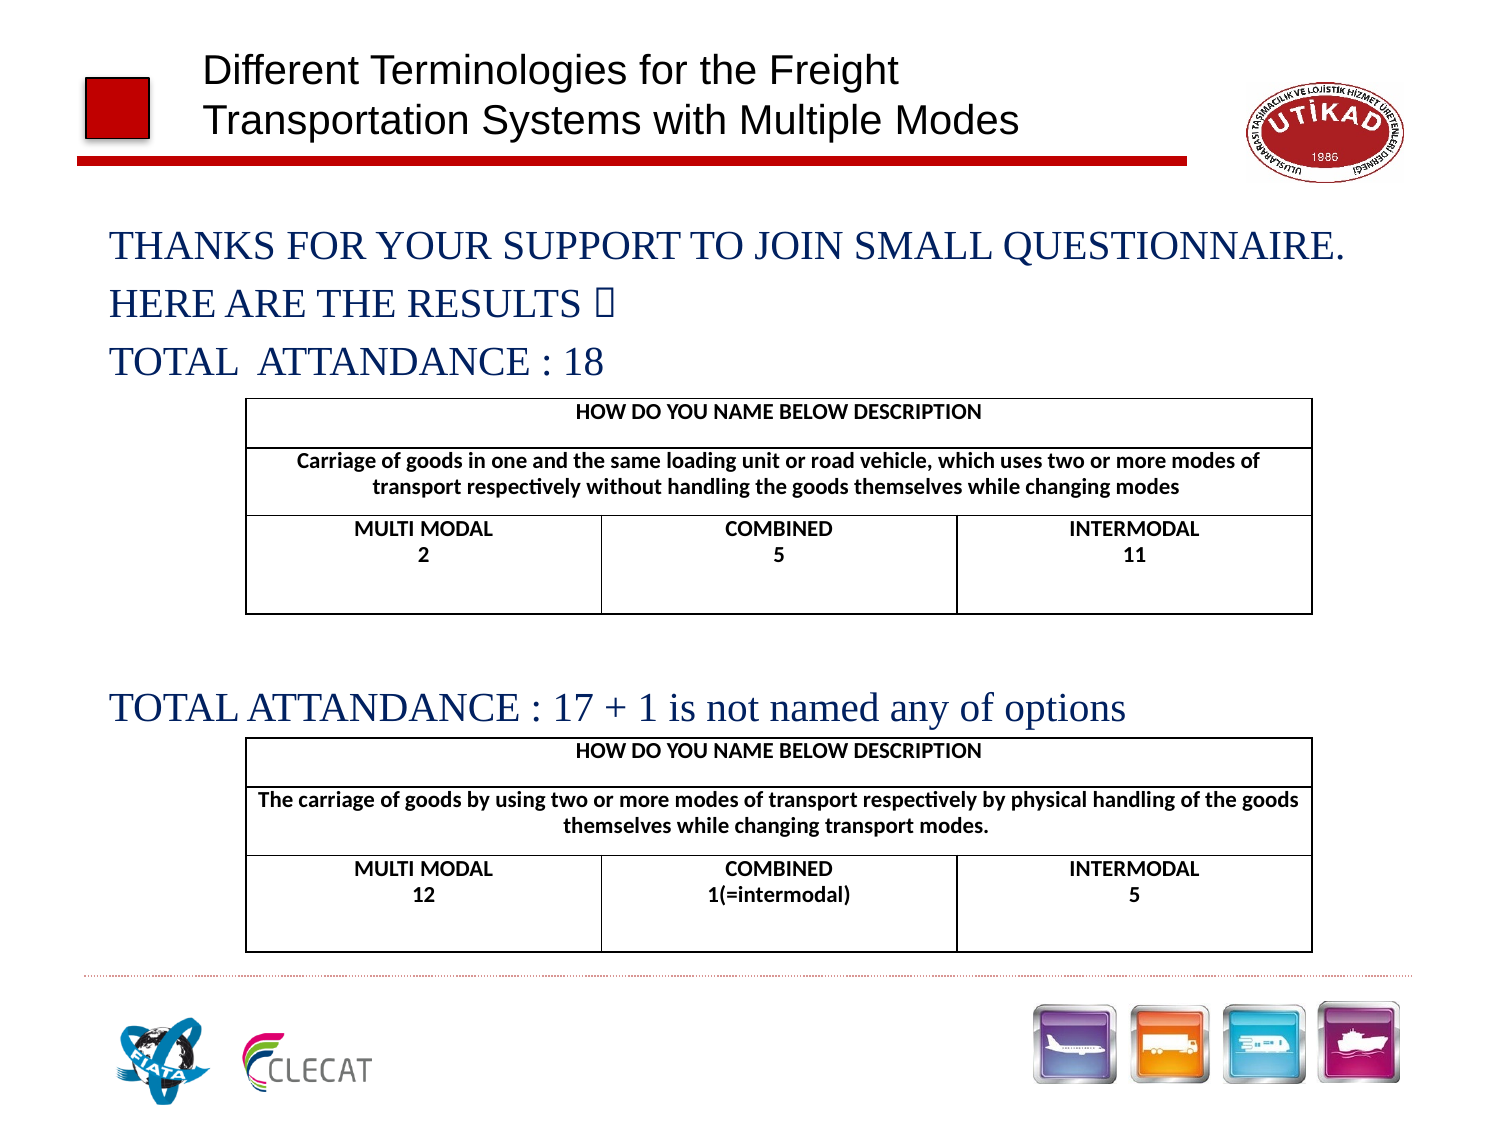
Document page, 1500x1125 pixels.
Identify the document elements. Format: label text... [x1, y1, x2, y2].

picture [242, 1033, 372, 1092]
text_box THANKS FOR YOUR SUPPORT TO JOIN SMALL QUESTIONNAIRE. HERE ARE THE RESULTS  TOTAL ATTANDANCE : 18 TOTAL ATTANDANCE : 17 + 1 is not named any of options [93, 210, 1383, 739]
table_cell MULTI MODAL 2 [247, 516, 601, 613]
table_cell INTERMODAL 5 [958, 856, 1311, 951]
picture [1033, 1003, 1117, 1084]
table_header HOW DO YOU NAME BELOW DESCRIPTION [247, 399, 1311, 447]
table_cell INTERMODAL 11 [958, 516, 1311, 613]
picture [1128, 1003, 1211, 1084]
picture [1222, 1003, 1306, 1084]
text_box Different Terminologies for the Freight Transportation Systems with Multiple Modes [187, 35, 1153, 164]
table_cell COMBINED 1(=intermodal) [602, 856, 956, 951]
table_cell The carriage of goods by using two or more modes of transport respectively by physical handling of the goods themselves while changing transport modes. [247, 788, 1311, 855]
picture [1246, 82, 1404, 183]
table_cell Carriage of goods in one and the same loading unit or road vehicle, which uses two or more modes of transport respectively without handling the goods themselves while changing modes [247, 449, 1311, 515]
picture [1316, 1001, 1400, 1083]
table_cell COMBINED 5 [602, 516, 956, 613]
picture [106, 1005, 219, 1117]
table_header HOW DO YOU NAME BELOW DESCRIPTION [247, 739, 1311, 786]
table_cell MULTI MODAL 12 [247, 856, 601, 951]
